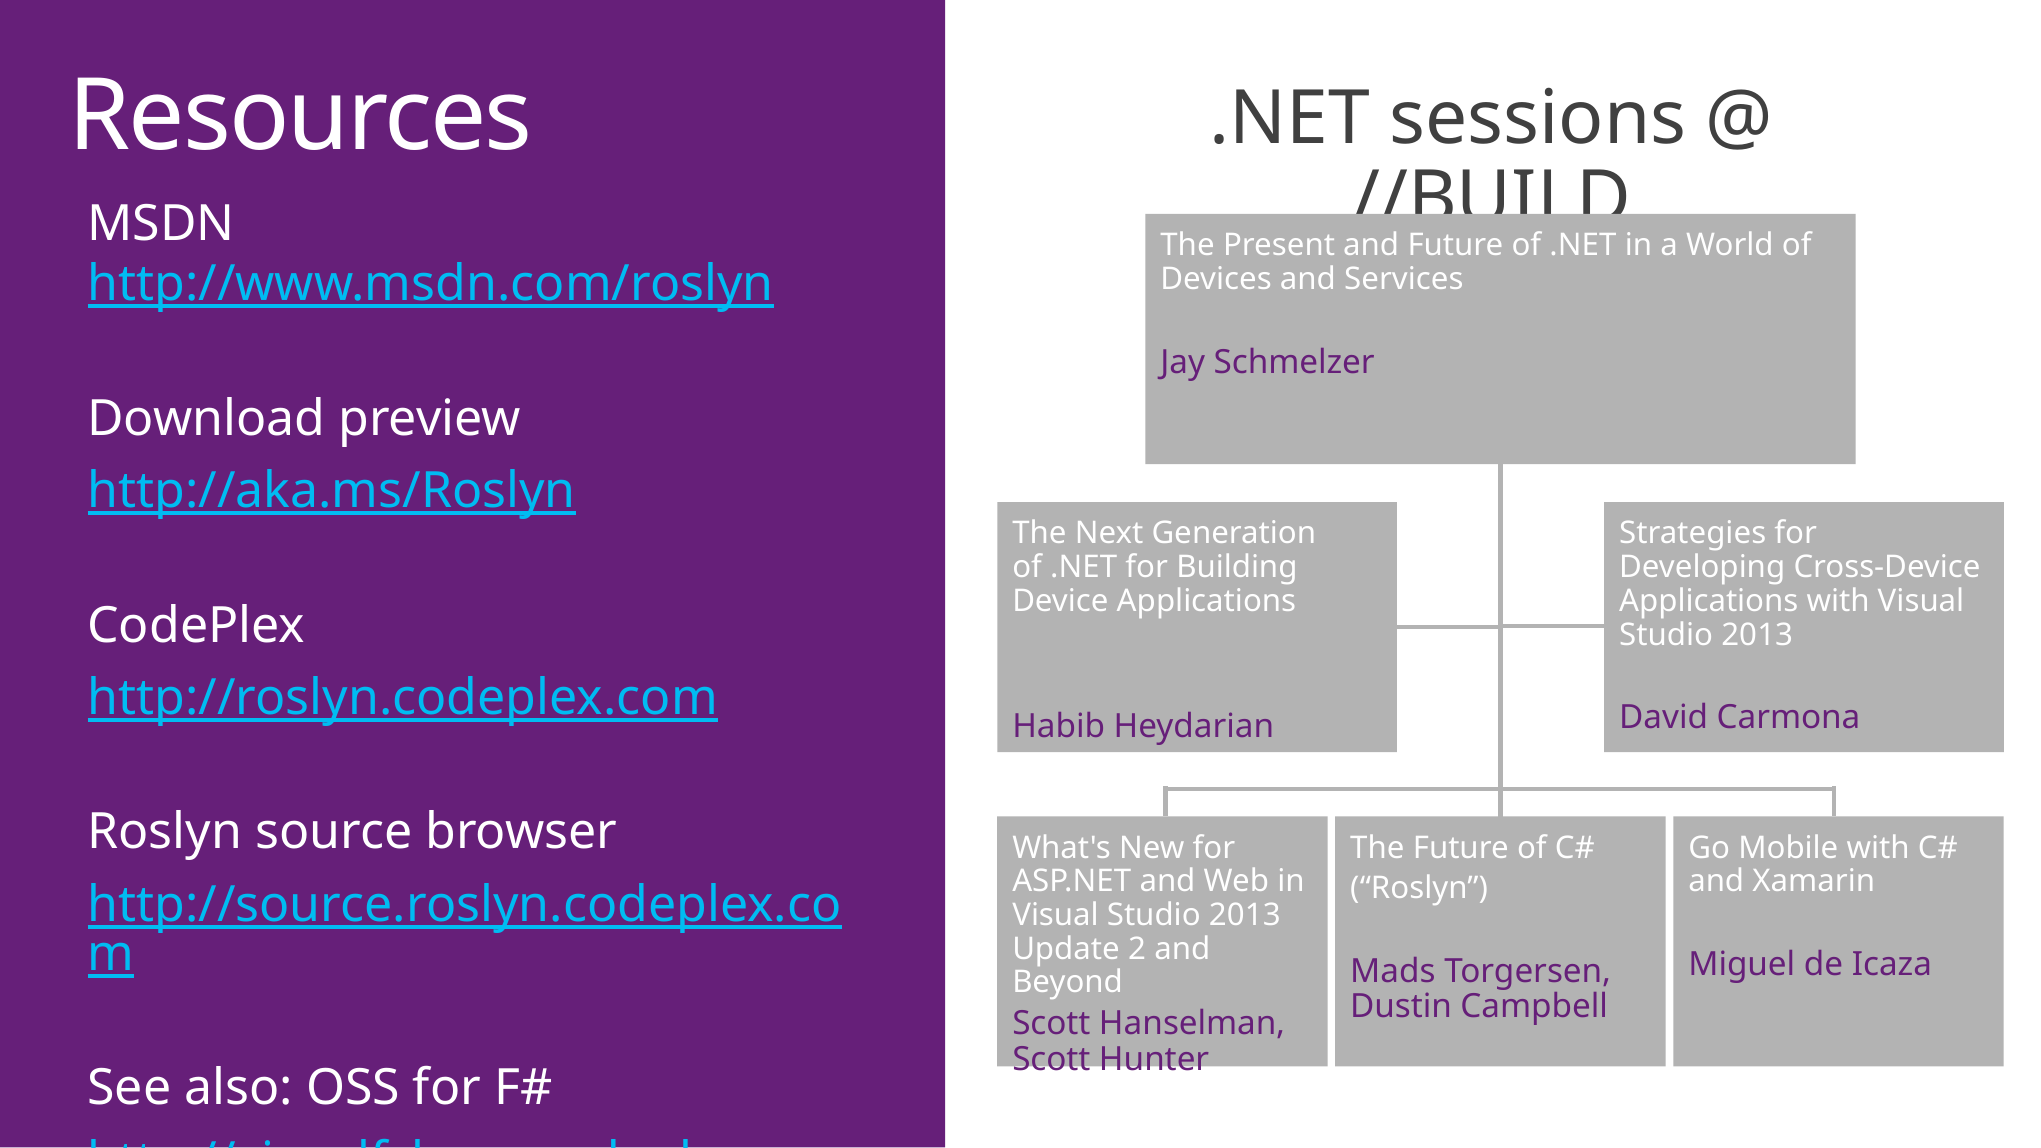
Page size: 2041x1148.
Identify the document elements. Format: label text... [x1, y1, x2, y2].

title Resources [45, 48, 1996, 199]
text_box [0, 0, 946, 1148]
text_box .NET sessions @ //BUILD [1070, 63, 1913, 178]
text_box MSDN http://www.msdn.com/roslyn Download preview http://aka.ms/Roslyn CodePlex http://roslyn.codeplex.com Roslyn source browser http://source.roslyn.codeplex.com See also: OSS for F# http://visualfsharp.codeplex.com [57, 173, 895, 1148]
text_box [996, 213, 2004, 1067]
